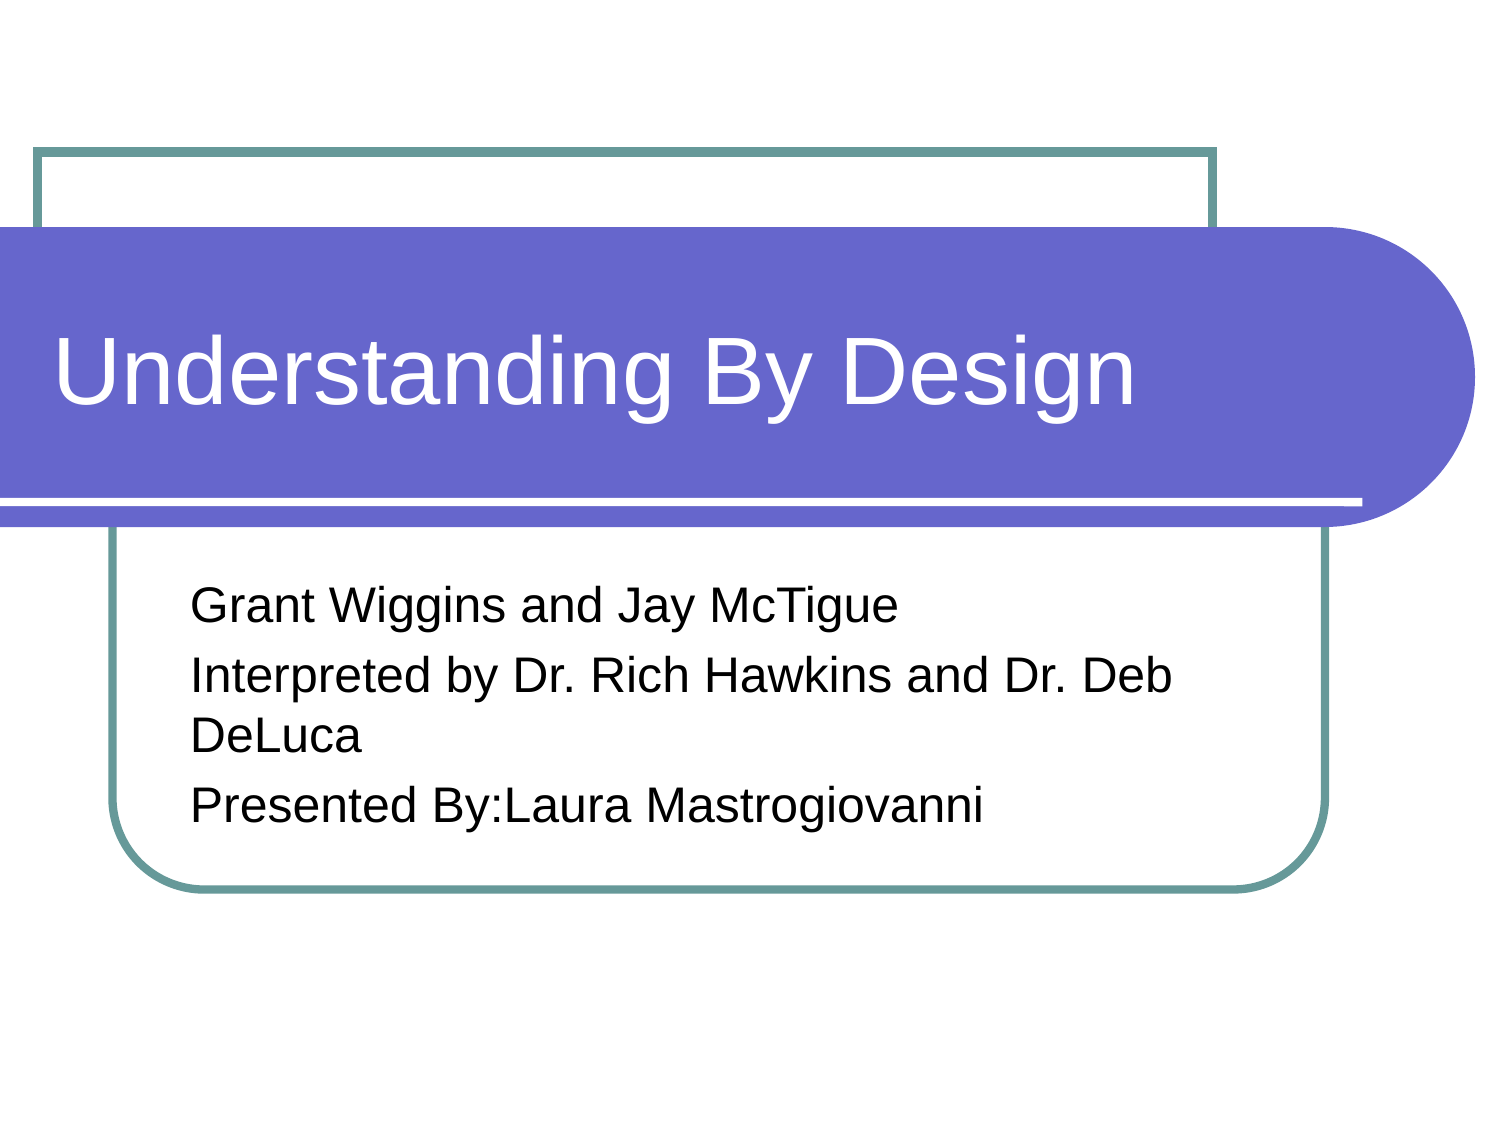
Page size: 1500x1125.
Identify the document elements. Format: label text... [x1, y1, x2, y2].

subtitle Grant Wiggins and Jay McTigue Interpreted by Dr. Rich Hawkins and Dr. Deb DeLuca Presented By:Laura Mastrogiovanni [174, 564, 1263, 840]
title Understanding By Design [37, 233, 1363, 499]
